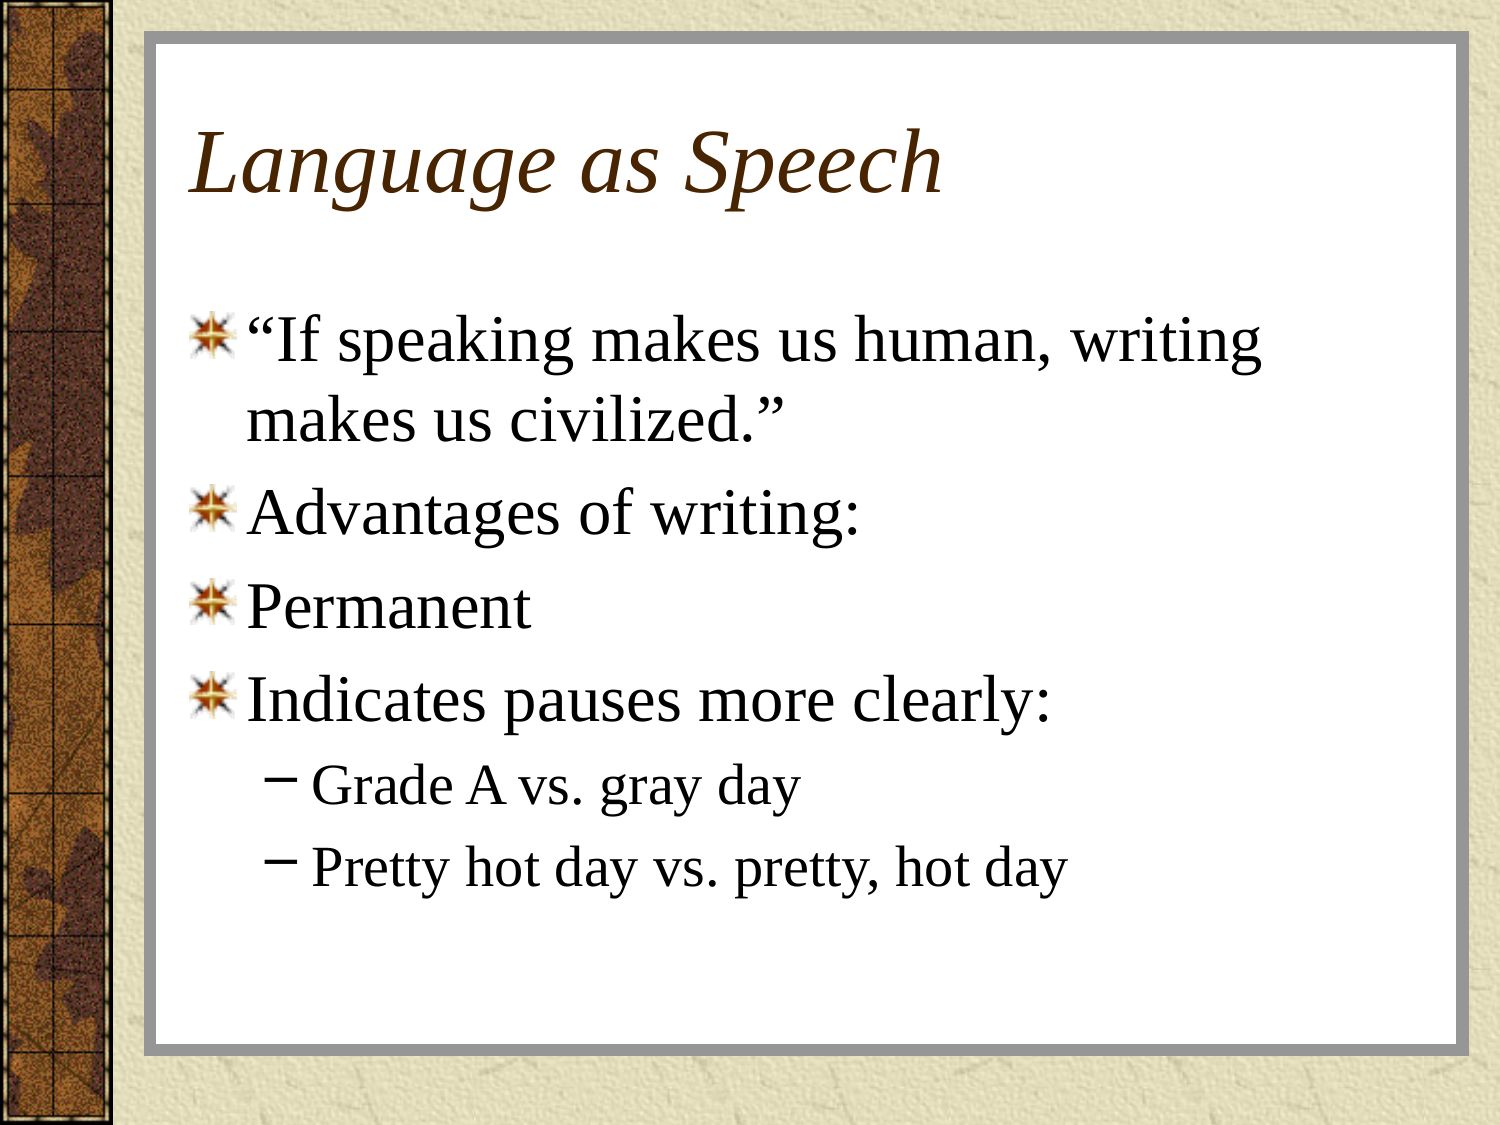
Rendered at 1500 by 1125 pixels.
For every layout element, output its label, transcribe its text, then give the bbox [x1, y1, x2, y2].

title Language as Speech [174, 62, 1450, 250]
list “If speaking makes us human, writing makes us civilized.” Advantages of writing: Permanent Indicates pauses more clearly: Grade A vs. gray day Pretty hot day vs. pretty, hot day [174, 287, 1450, 963]
picture [0, 0, 1500, 1125]
